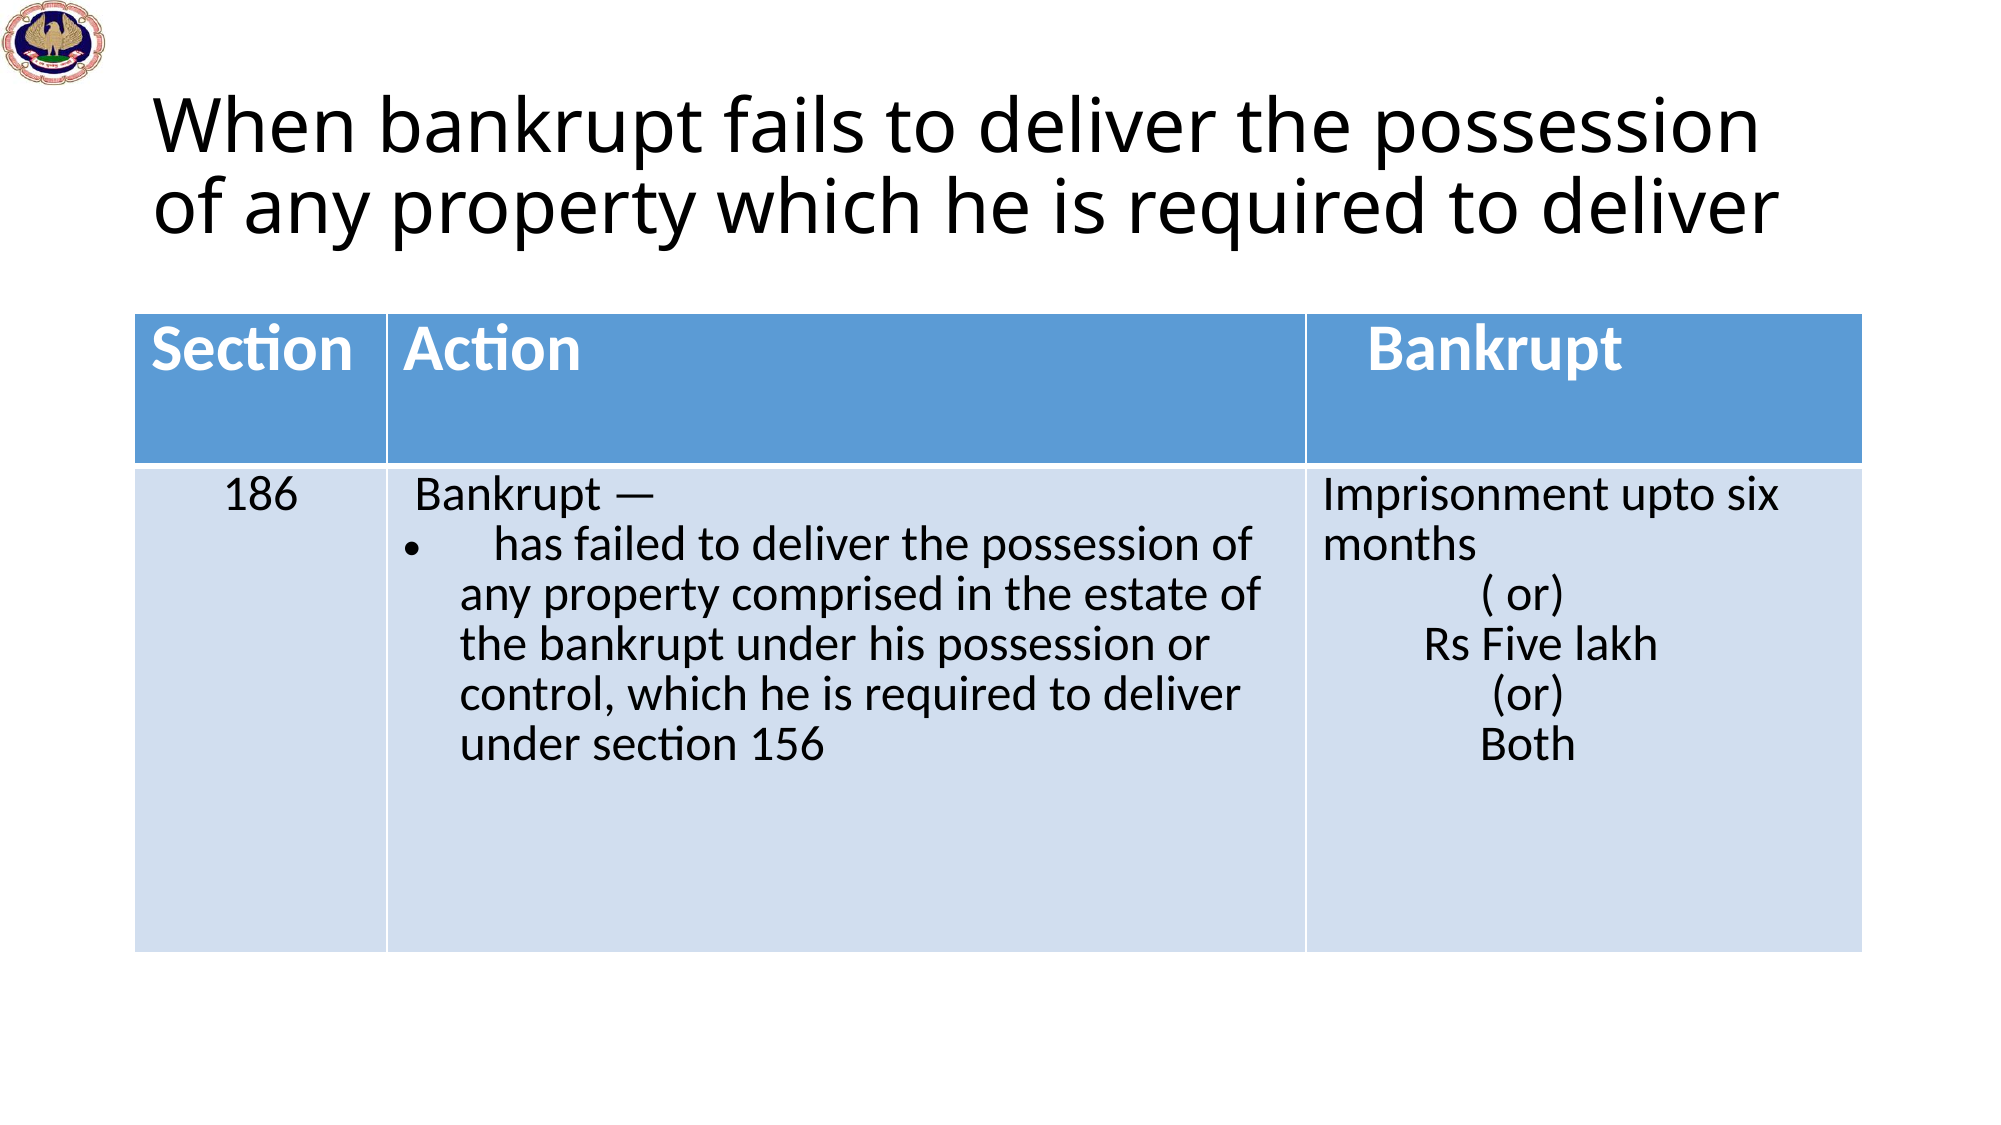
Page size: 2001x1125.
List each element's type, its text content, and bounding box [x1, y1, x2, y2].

table_cell Imprisonment upto six months ( or) Rs Five lakh (or) Both [1307, 469, 1862, 952]
picture [0, 0, 106, 86]
table_header Bankrupt [1307, 314, 1862, 463]
table_header Action [388, 314, 1305, 463]
table_cell 186 [135, 469, 386, 952]
table_header Section [135, 314, 386, 463]
table_cell Bankrupt — has failed to deliver the possession of any property comprised in the estate of the bankrupt under his possession or control, which he is required to deliver under section 156 [388, 469, 1305, 952]
title When bankrupt fails to deliver the possession of any property which he is required to deliver [137, 59, 1863, 278]
